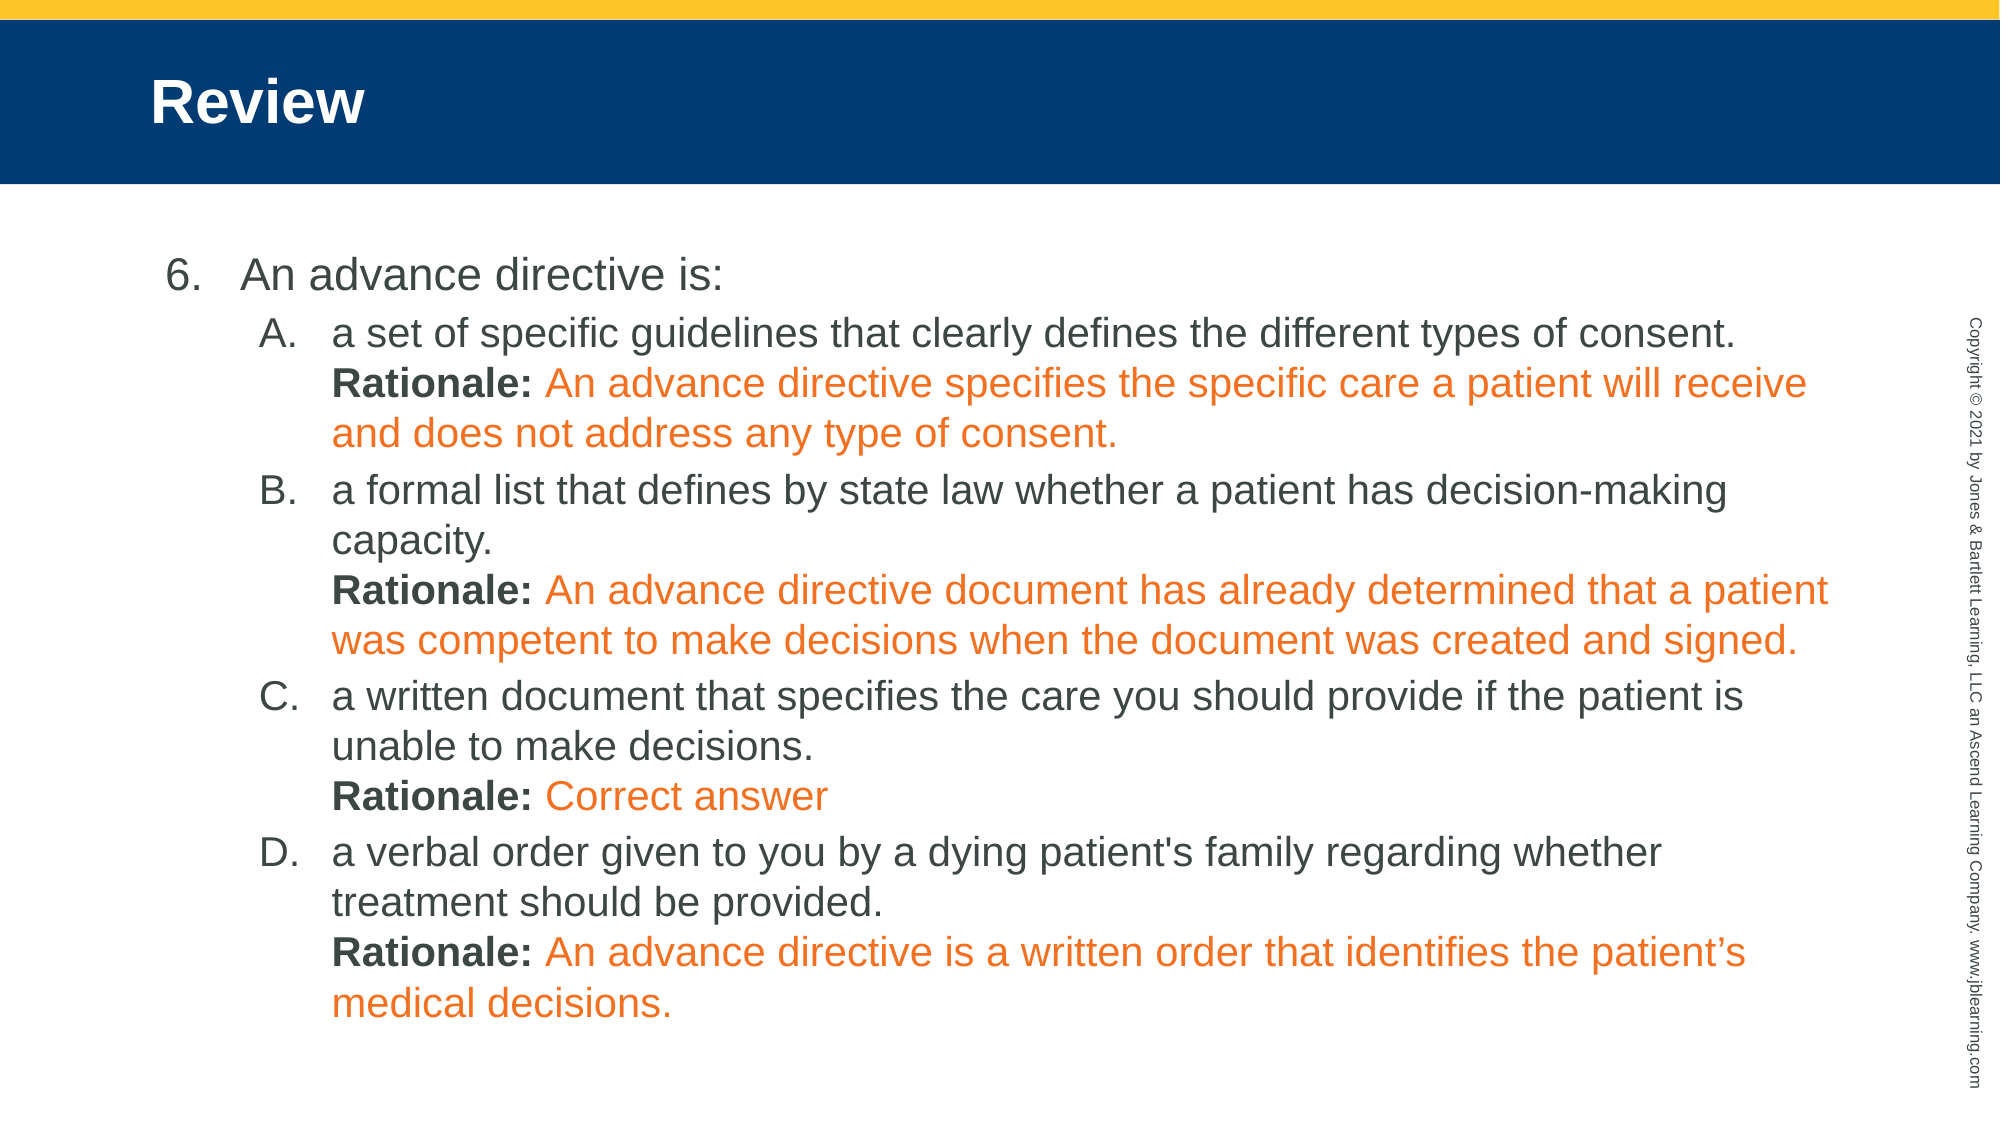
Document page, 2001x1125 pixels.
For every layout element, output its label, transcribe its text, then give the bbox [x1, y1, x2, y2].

title Review [0, 19, 2000, 185]
list An advance directive is: a set of specific guidelines that clearly defines the different types of consent. Rationale: An advance directive specifies the specific care a patient will receive and does not address any type of consent. a formal list that defines by state law whether a patient has decision-making capacity. Rationale: An advance directive document has already determined that a patient was competent to make decisions when the document was created and signed. a written document that specifies the care you should provide if the patient is unable to make decisions. Rationale: Correct answer a verbal order given to you by a dying patient's family regarding whether treatment should be provided. Rationale: An advance directive is a written order that identifies the patient’s medical decisions. [150, 237, 1850, 1080]
